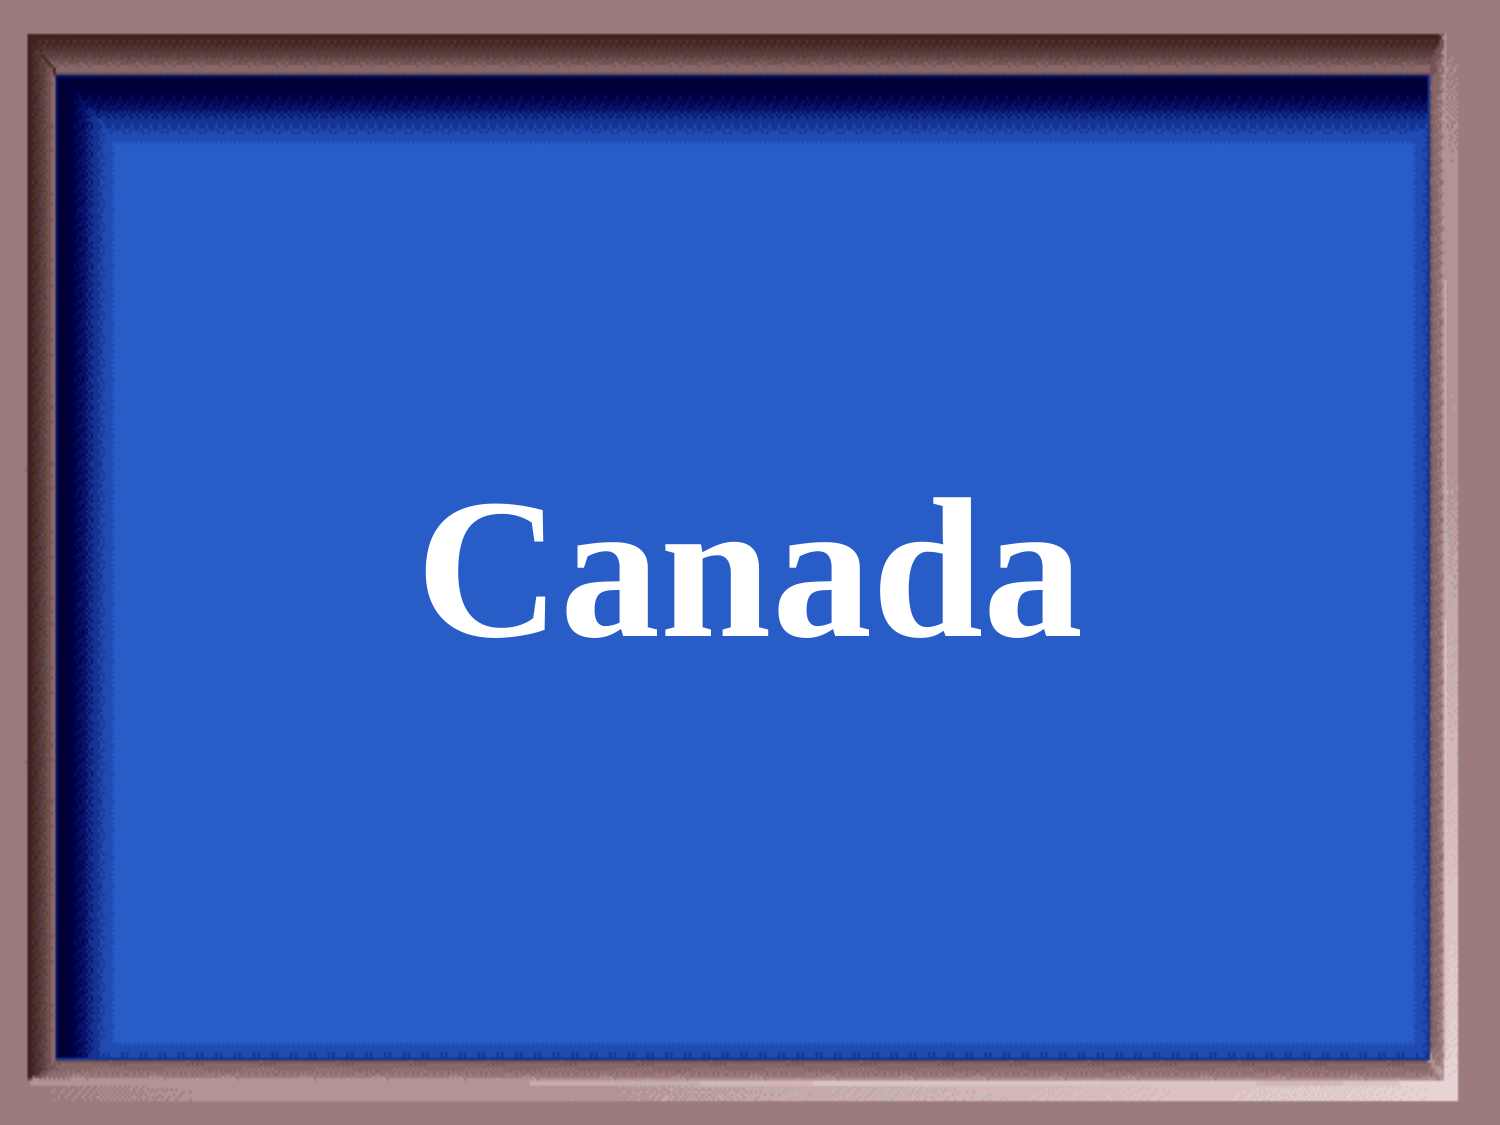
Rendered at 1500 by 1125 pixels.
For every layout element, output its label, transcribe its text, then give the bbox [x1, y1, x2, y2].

picture [0, 0, 1500, 1125]
title Canada [112, 462, 1388, 650]
